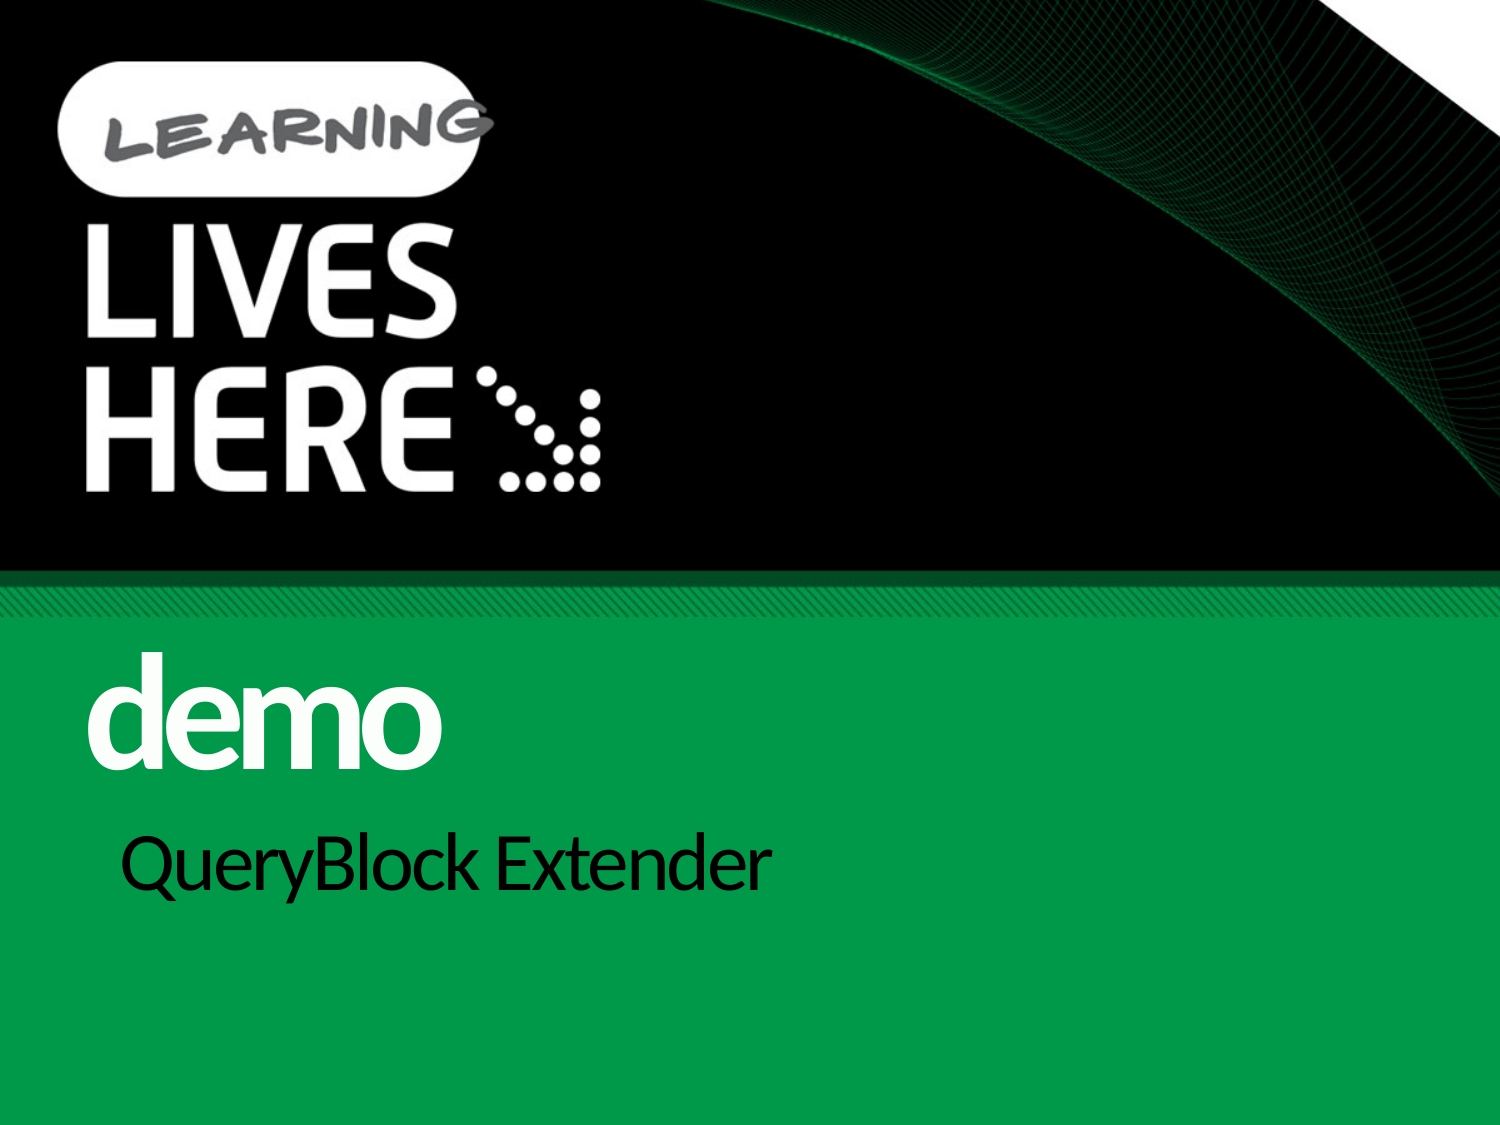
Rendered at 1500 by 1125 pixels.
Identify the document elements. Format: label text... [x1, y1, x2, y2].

picture [0, 0, 1500, 1125]
list demo [83, 625, 1344, 800]
title QueryBlock Extender [119, 818, 1375, 943]
